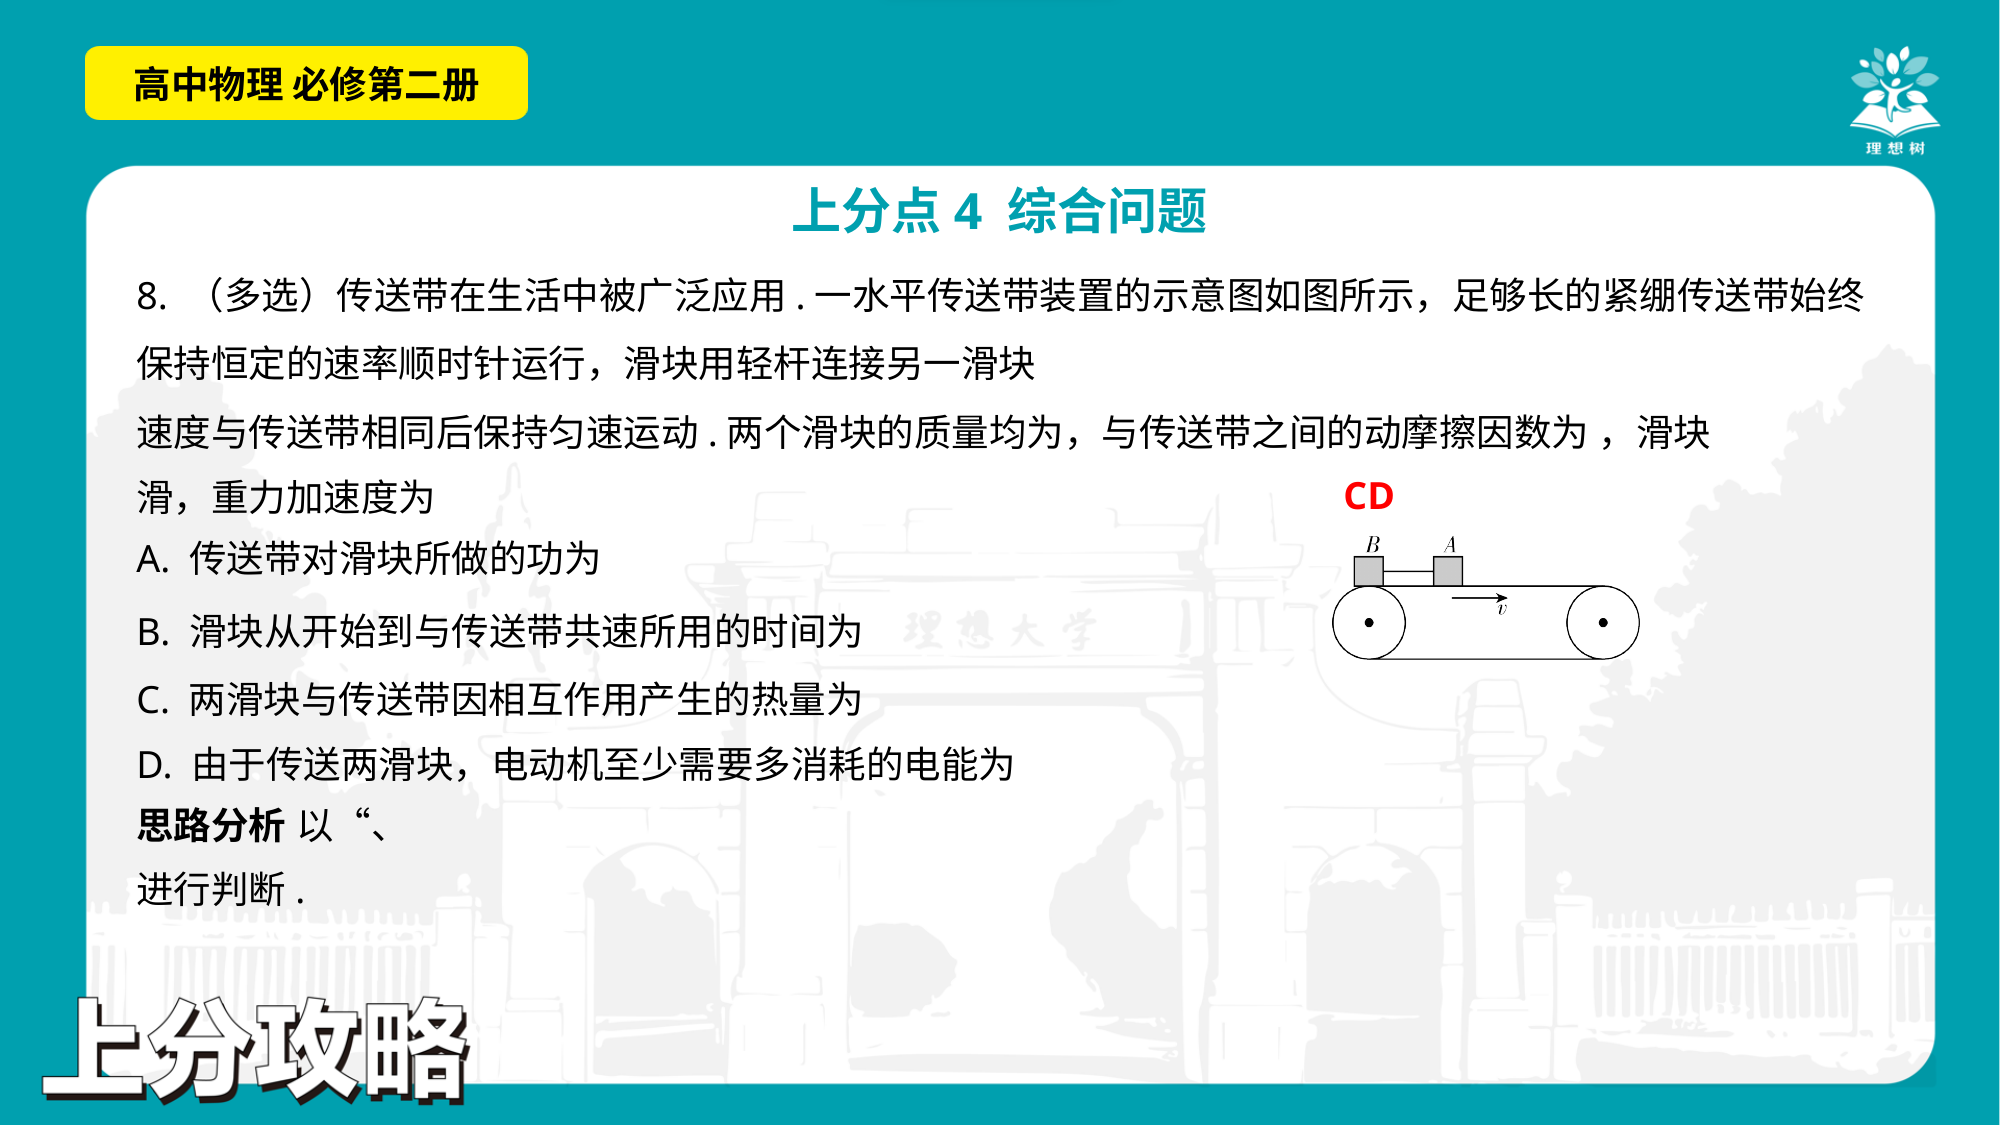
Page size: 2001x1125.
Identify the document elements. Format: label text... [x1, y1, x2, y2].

text_box CD [1328, 452, 1410, 511]
picture [0, 0, 2000, 1125]
